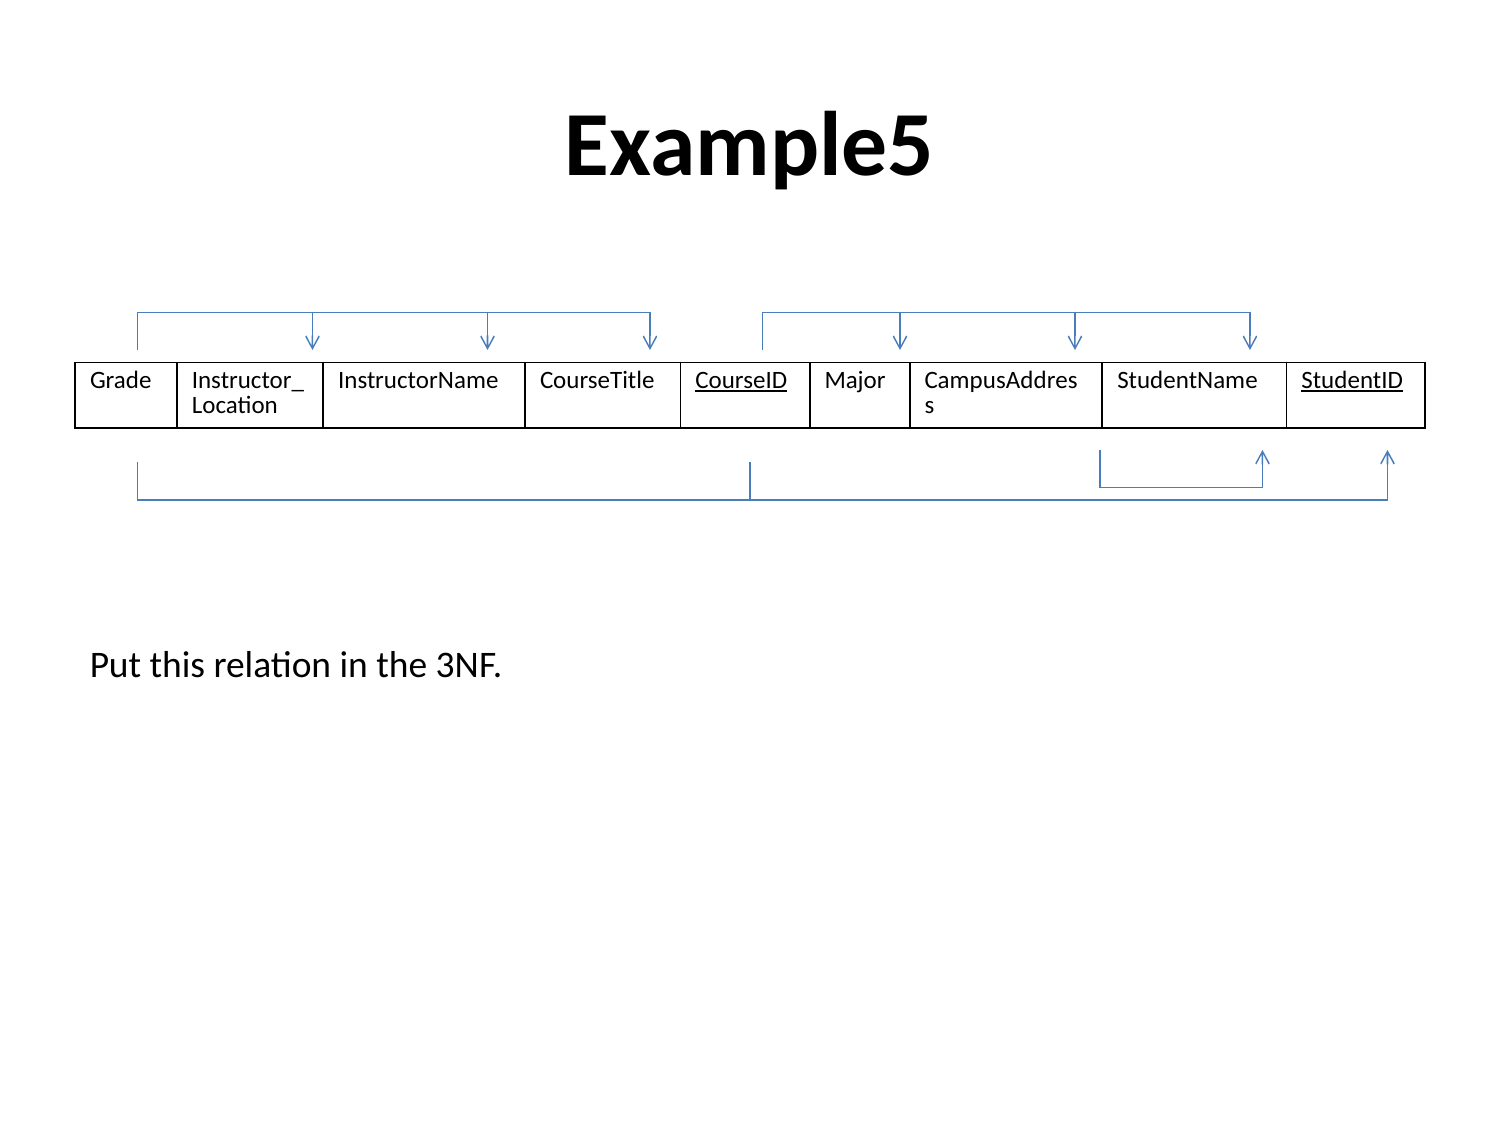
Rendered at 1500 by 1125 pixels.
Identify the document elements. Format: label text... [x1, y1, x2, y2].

table_header CourseID [681, 363, 809, 427]
title Example5 [75, 45, 1425, 233]
table_header Grade [76, 363, 176, 427]
table_header StudentID [1287, 363, 1424, 427]
table_header CourseTitle [526, 363, 680, 427]
table_header InstructorName [324, 363, 524, 427]
table_header StudentName [1103, 363, 1286, 427]
table_header CampusAddress [911, 363, 1101, 427]
text_box Put this relation in the 3NF. [73, 610, 1414, 715]
table_header Major [811, 363, 909, 427]
table_header Instructor_Location [178, 363, 322, 427]
